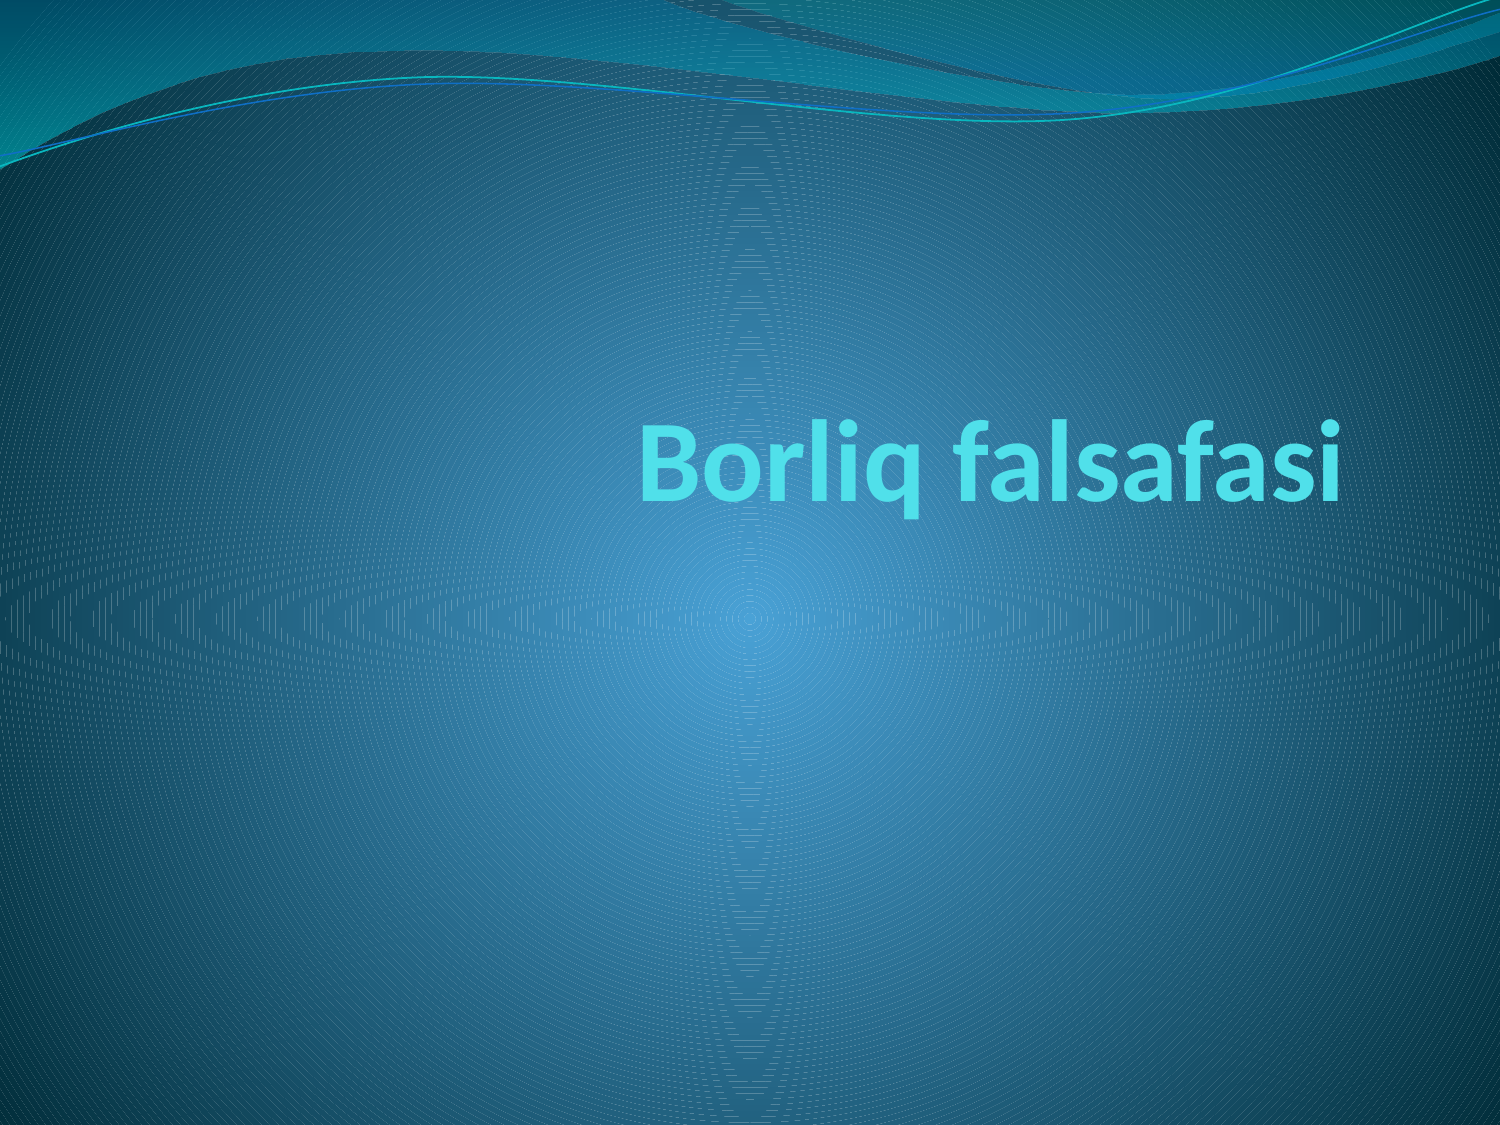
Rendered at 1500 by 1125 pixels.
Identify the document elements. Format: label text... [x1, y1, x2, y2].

title Borliq falsafasi [87, 224, 1376, 525]
